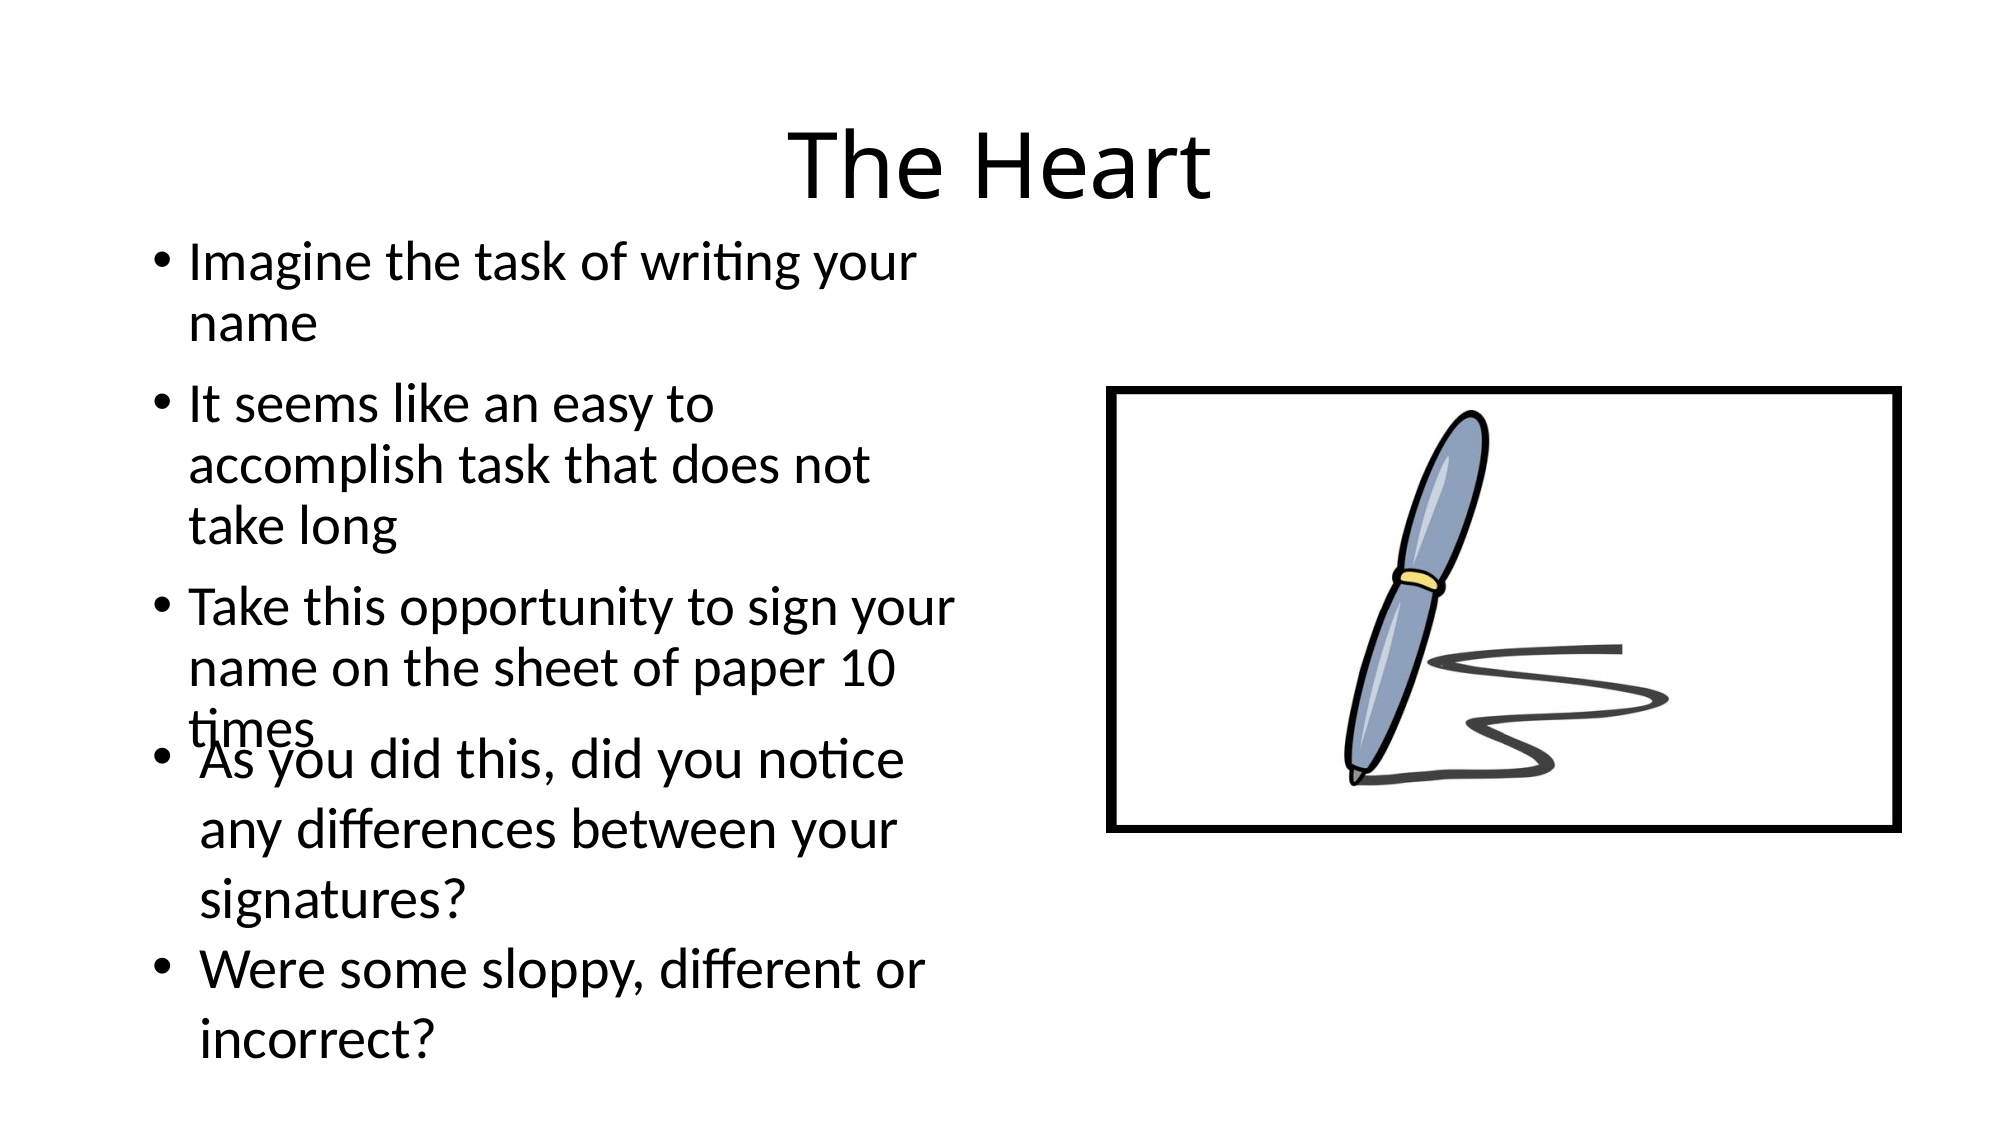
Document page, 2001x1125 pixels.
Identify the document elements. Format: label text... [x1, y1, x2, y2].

title The Heart [137, 59, 1863, 278]
picture [1106, 386, 1902, 833]
list Imagine the task of writing your name It seems like an easy to accomplish task that does not take long Take this opportunity to sign your name on the sheet of paper 10 times [137, 224, 988, 768]
text_box As you did this, did you notice any differences between your signatures? Were some sloppy, different or incorrect? [137, 712, 969, 1125]
